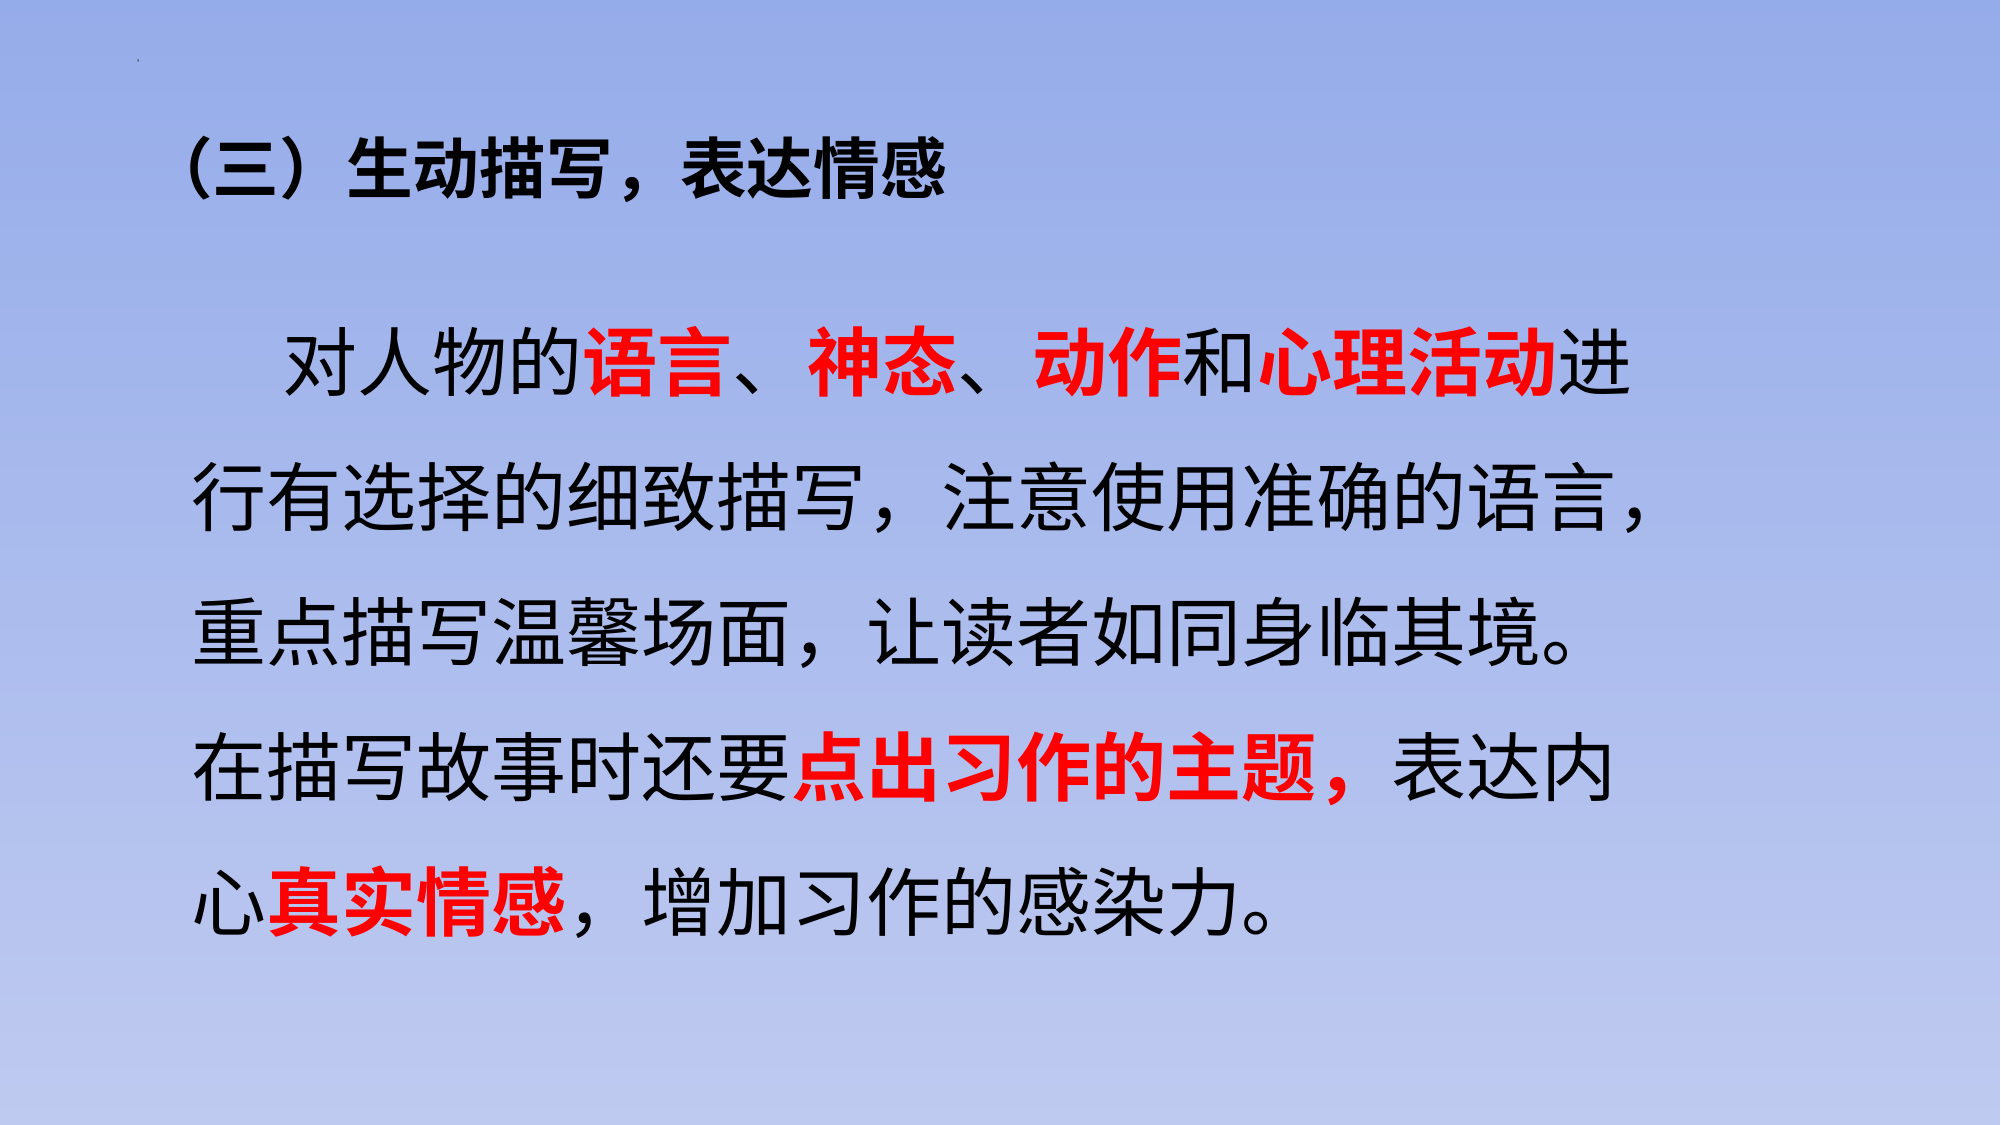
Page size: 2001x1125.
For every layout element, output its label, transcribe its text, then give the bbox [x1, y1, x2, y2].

text_box （三）生动描写，表达情感 [131, 118, 1360, 214]
text_box 对人物的语言、神态、动作和心理活动进行有选择的细致描写，注意使用准确的语言，重点描写温馨场面，让读者如同身临其境。在描写故事时还要点出习作的主题，表达内心真实情感，增加习作的感染力。 [176, 263, 1682, 954]
